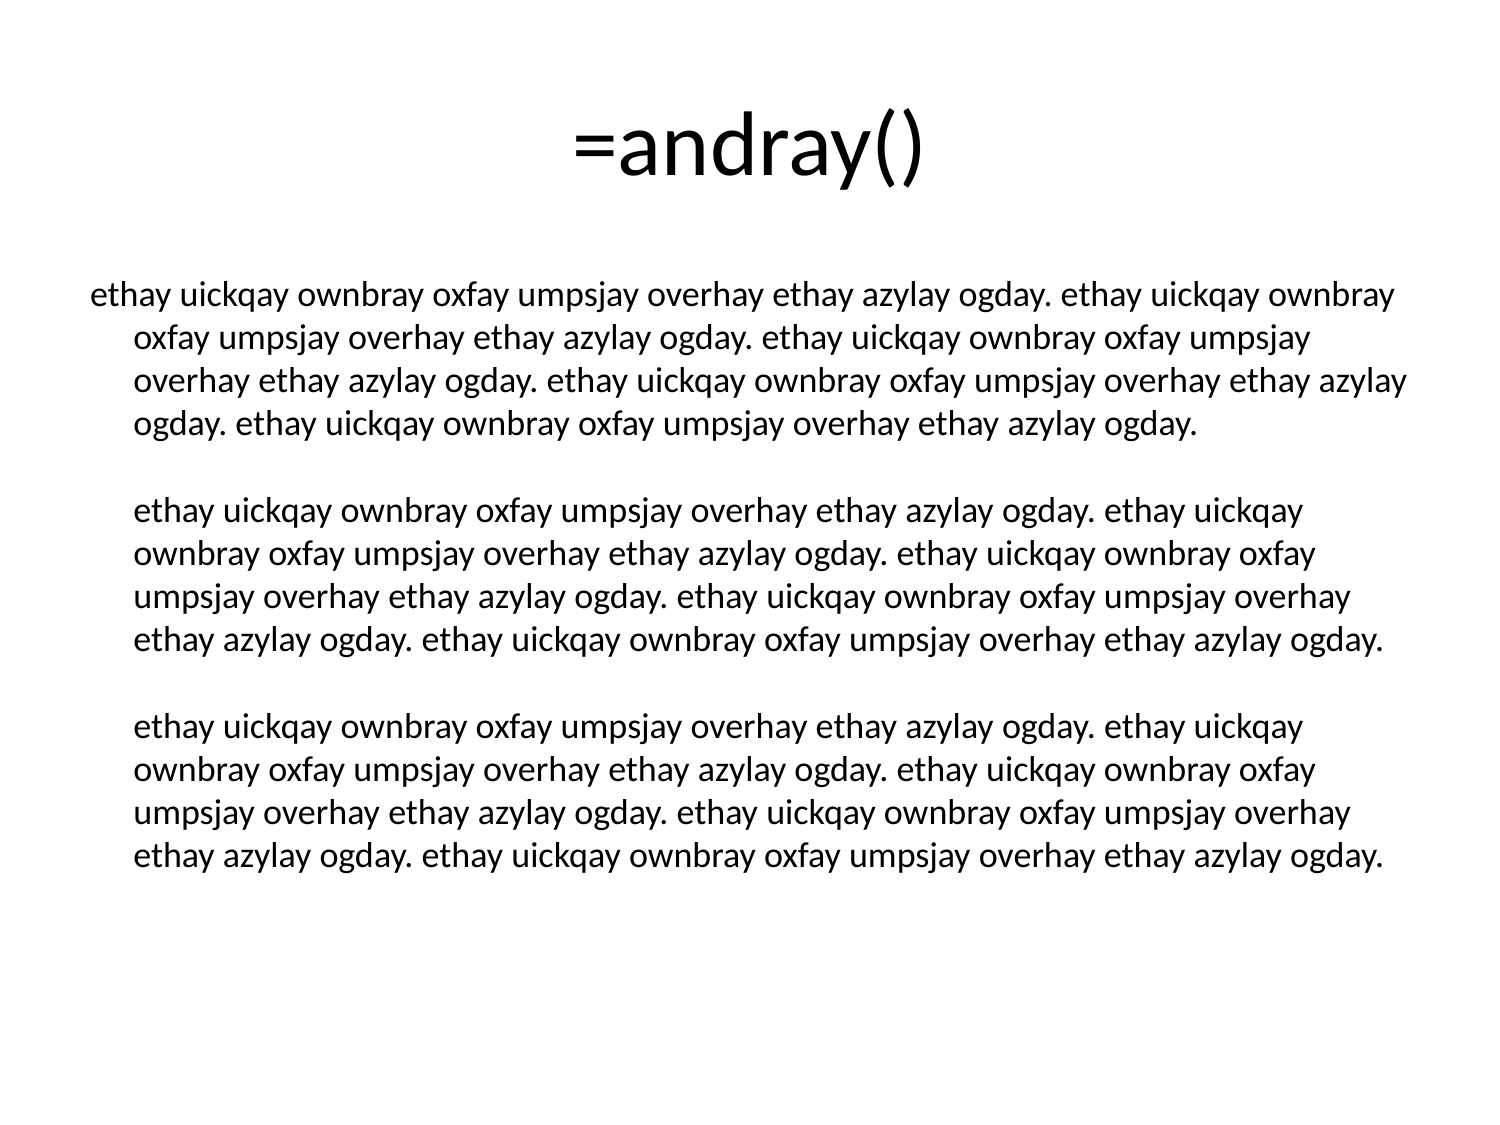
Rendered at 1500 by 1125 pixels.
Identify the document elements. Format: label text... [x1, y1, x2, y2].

list ethay uickqay ownbray oxfay umpsjay overhay ethay azylay ogday. ethay uickqay ownbray oxfay umpsjay overhay ethay azylay ogday. ethay uickqay ownbray oxfay umpsjay overhay ethay azylay ogday. ethay uickqay ownbray oxfay umpsjay overhay ethay azylay ogday. ethay uickqay ownbray oxfay umpsjay overhay ethay azylay ogday. ethay uickqay ownbray oxfay umpsjay overhay ethay azylay ogday. ethay uickqay ownbray oxfay umpsjay overhay ethay azylay ogday. ethay uickqay ownbray oxfay umpsjay overhay ethay azylay ogday. ethay uickqay ownbray oxfay umpsjay overhay ethay azylay ogday. ethay uickqay ownbray oxfay umpsjay overhay ethay azylay ogday. ethay uickqay ownbray oxfay umpsjay overhay ethay azylay ogday. ethay uickqay ownbray oxfay umpsjay overhay ethay azylay ogday. ethay uickqay ownbray oxfay umpsjay overhay ethay azylay ogday. ethay uickqay ownbray oxfay umpsjay overhay ethay azylay ogday. ethay uickqay ownbray oxfay umpsjay overhay ethay azylay ogday. [75, 262, 1425, 1005]
title =andray() [75, 45, 1425, 233]
